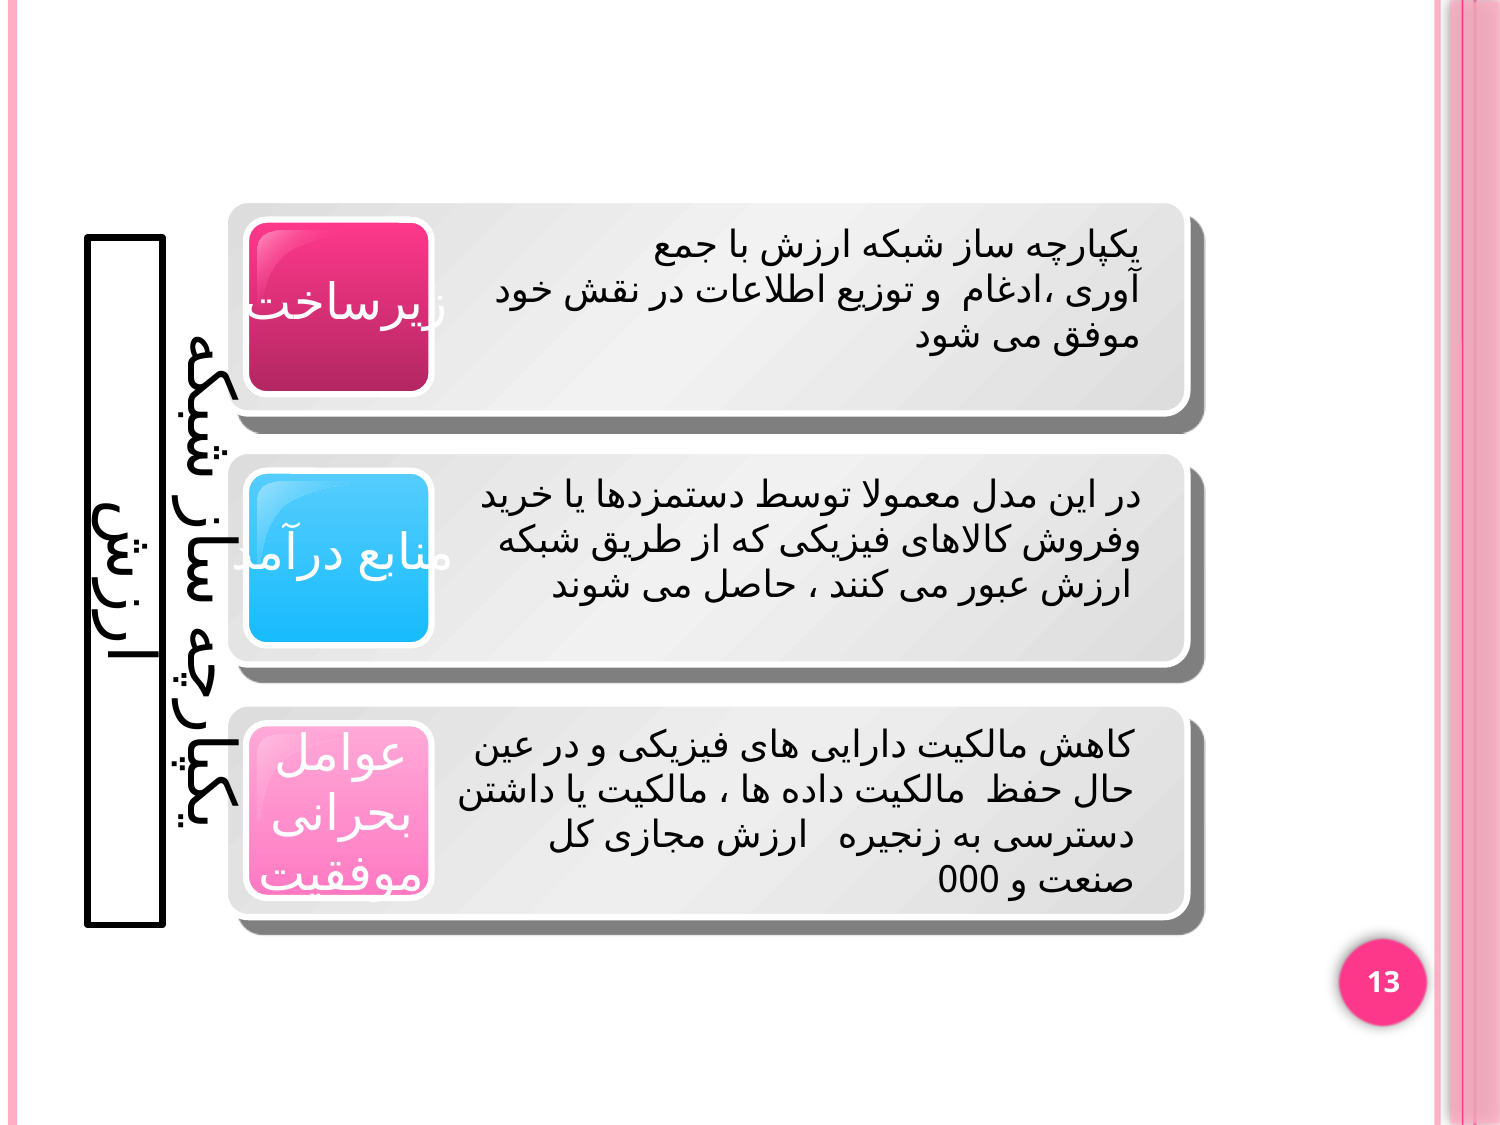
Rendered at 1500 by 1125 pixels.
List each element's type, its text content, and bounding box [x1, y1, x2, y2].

text_box یکپارچه ساز شبکه ارزش [84, 234, 166, 928]
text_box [227, 202, 1186, 413]
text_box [227, 453, 1186, 664]
slide_number 13 [1333, 940, 1434, 1027]
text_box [215, 706, 1186, 916]
